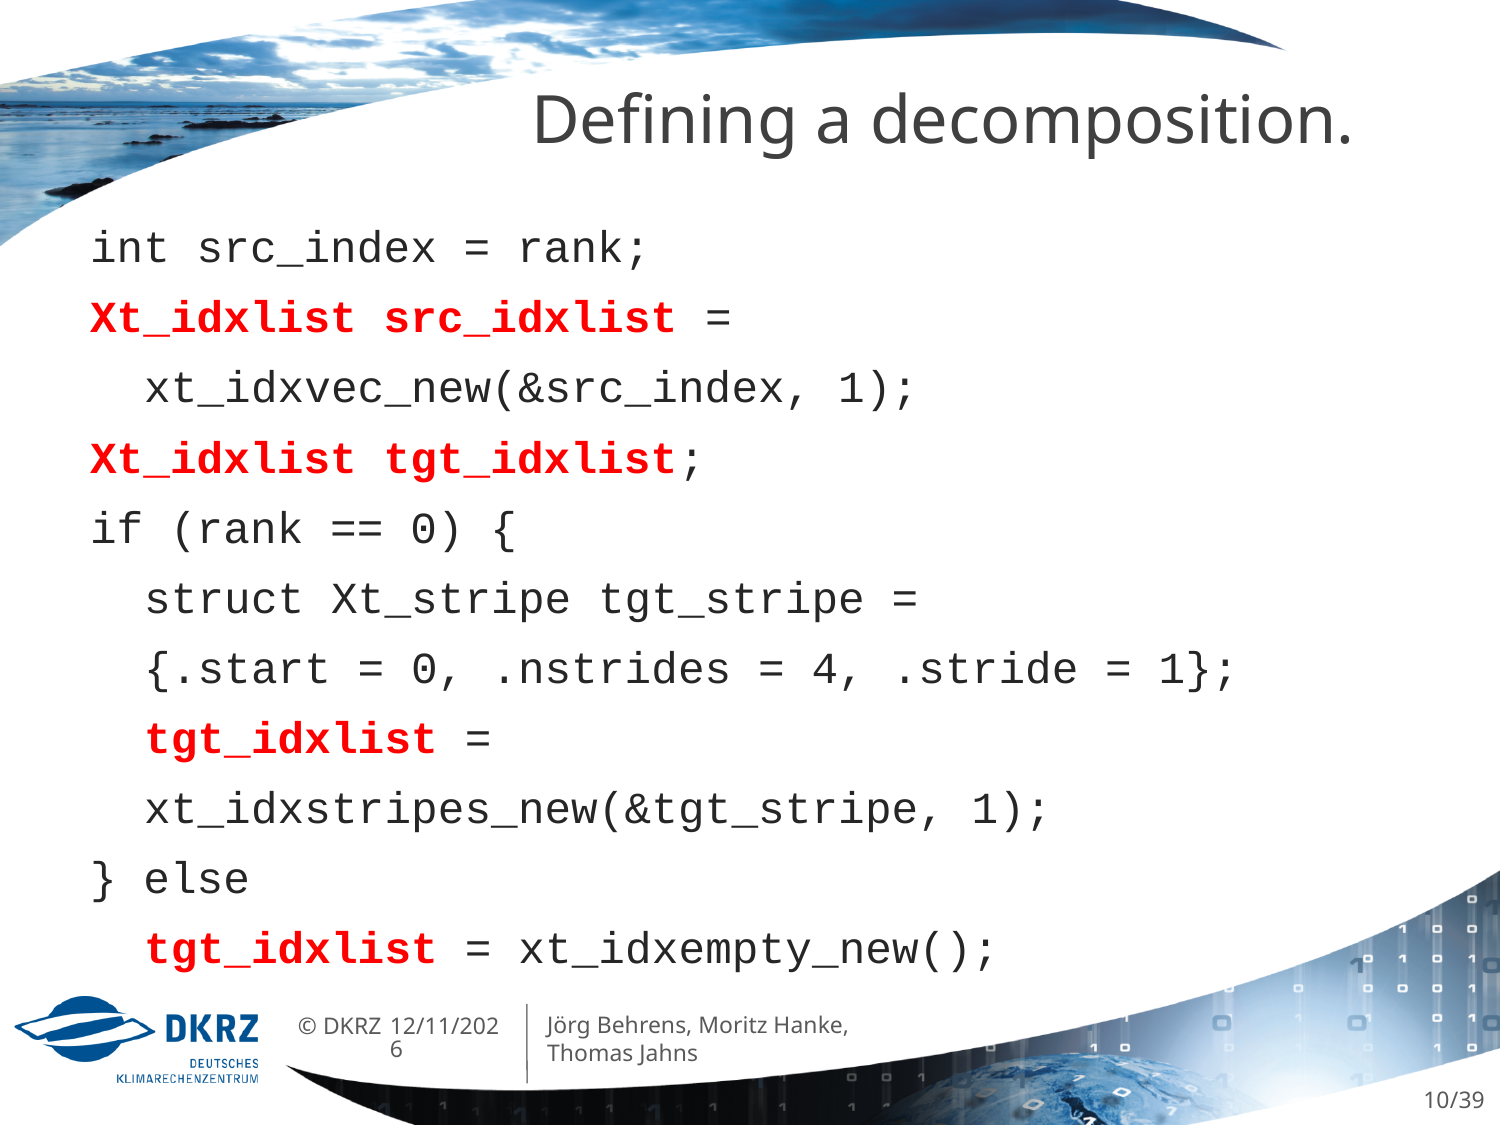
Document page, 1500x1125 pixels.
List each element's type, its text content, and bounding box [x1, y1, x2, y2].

picture [285, 867, 1500, 1125]
slide_number 10 [1333, 1078, 1465, 1125]
picture [0, 0, 1288, 246]
list int src_index = rank; Xt_idxlist src_idxlist = xt_idxvec_new(&src_index, 1); Xt_idxlist tgt_idxlist; if (rank == 0) { struct Xt_stripe tgt_stripe = {.start = 0, .nstrides = 4, .stride = 1}; tgt_idxlist = xt_idxstripes_new(&tgt_stripe, 1); } else tgt_idxlist = xt_idxempty_new(); [74, 210, 1426, 985]
title Defining a decomposition. [480, 70, 1372, 165]
picture [14, 996, 258, 1083]
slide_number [375, 1004, 528, 1052]
footer Jörg Behrens, Moritz Hanke, Thomas Jahns [532, 1003, 884, 1082]
